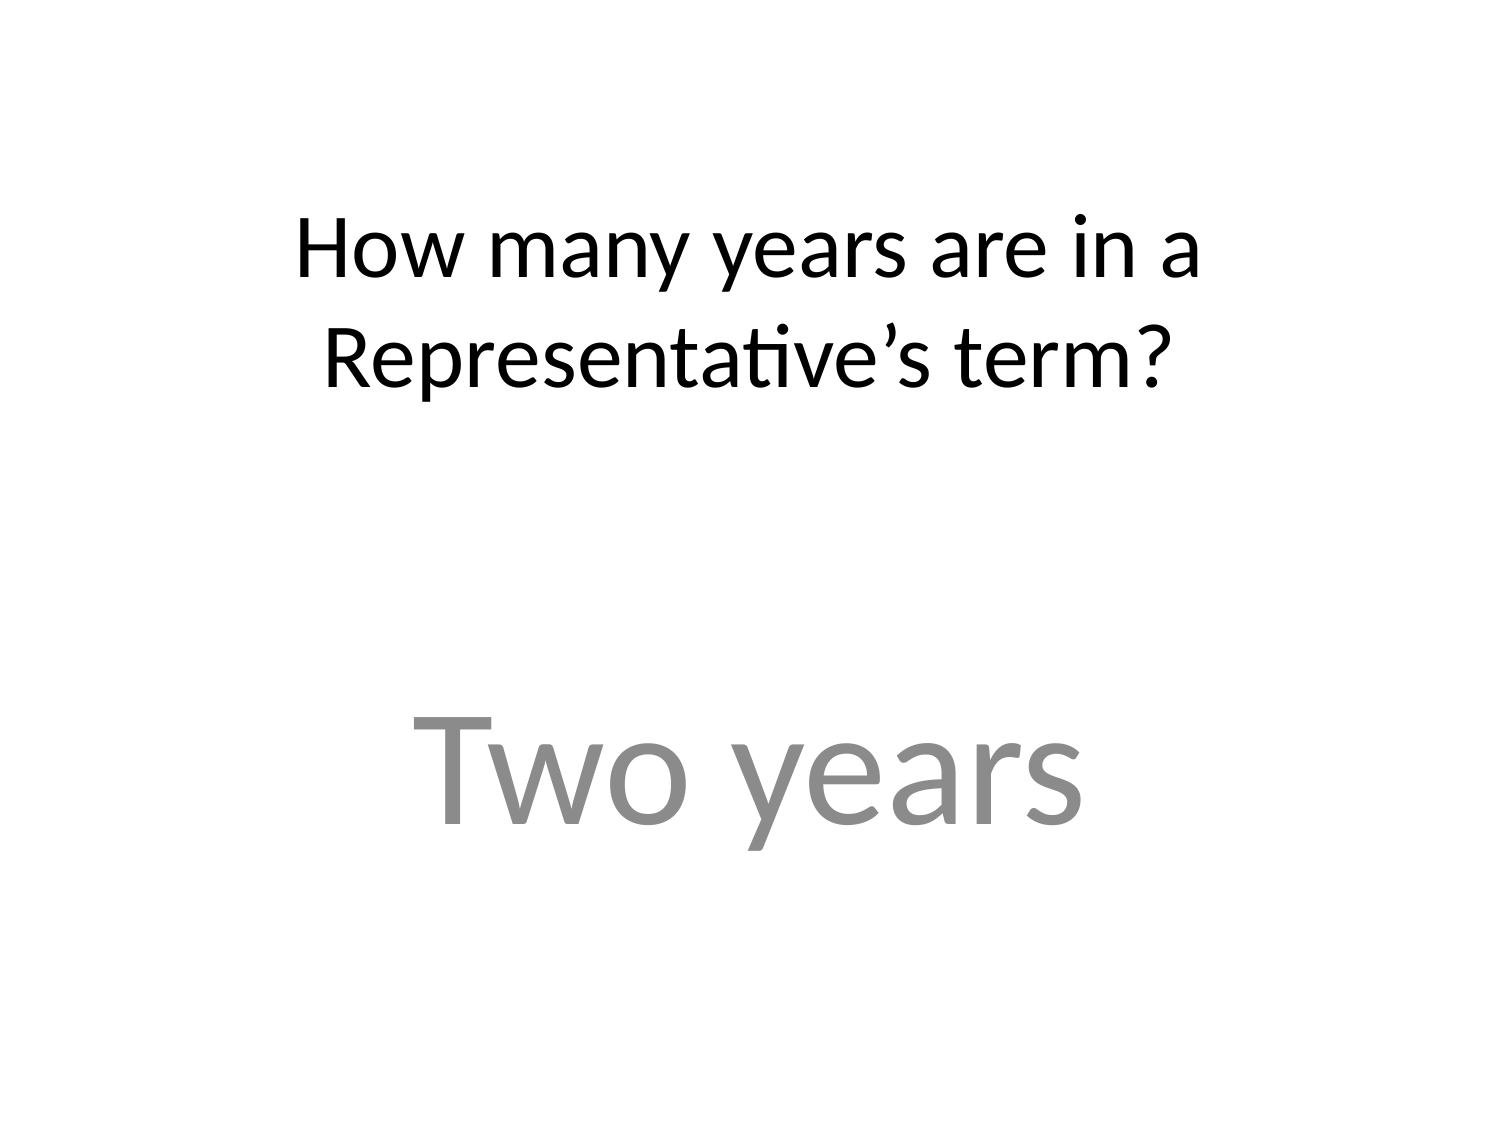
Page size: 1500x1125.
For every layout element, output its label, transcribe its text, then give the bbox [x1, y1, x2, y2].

title How many years are in a Representative’s term? [112, 174, 1388, 417]
subtitle Two years [225, 650, 1275, 938]
